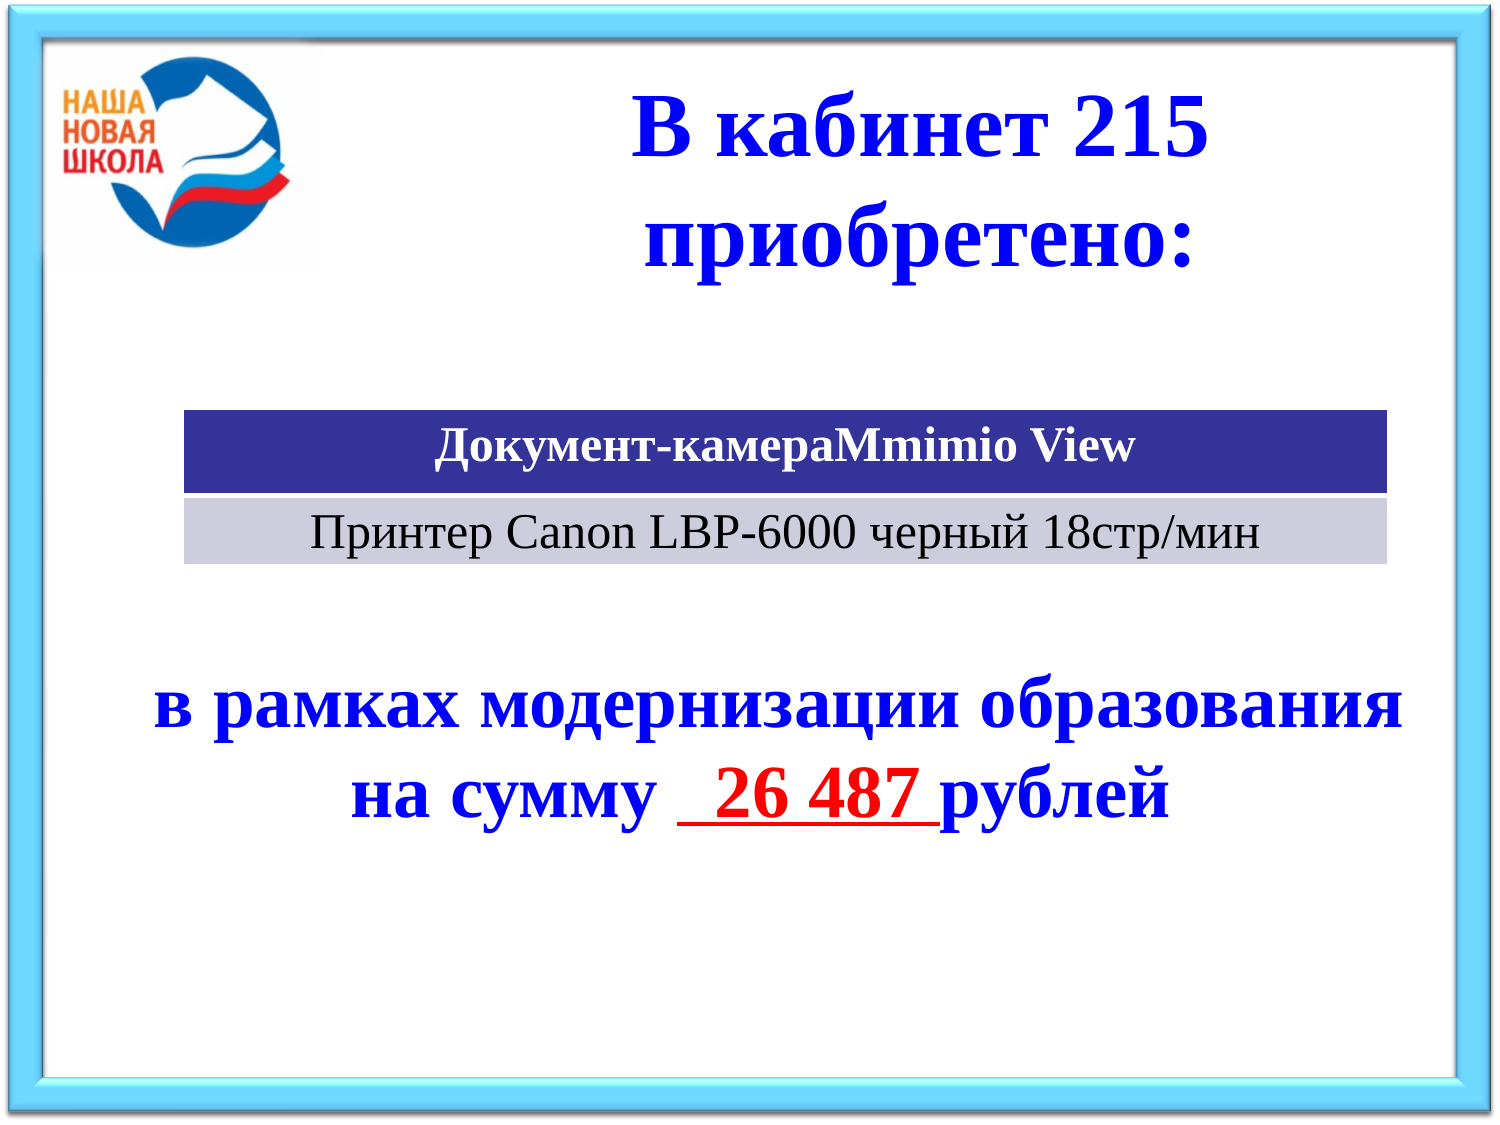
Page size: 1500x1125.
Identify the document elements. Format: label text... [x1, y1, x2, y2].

picture [29, 30, 326, 275]
subtitle в рамках модернизации образования на сумму 26 487 рублей [111, 644, 1448, 862]
table_header Документ-камераMmimio View [184, 410, 1387, 493]
title В кабинет 215 приобретено: [407, 42, 1435, 197]
table_cell Принтер Canon LBP-6000 черный 18стр/мин [184, 498, 1387, 564]
